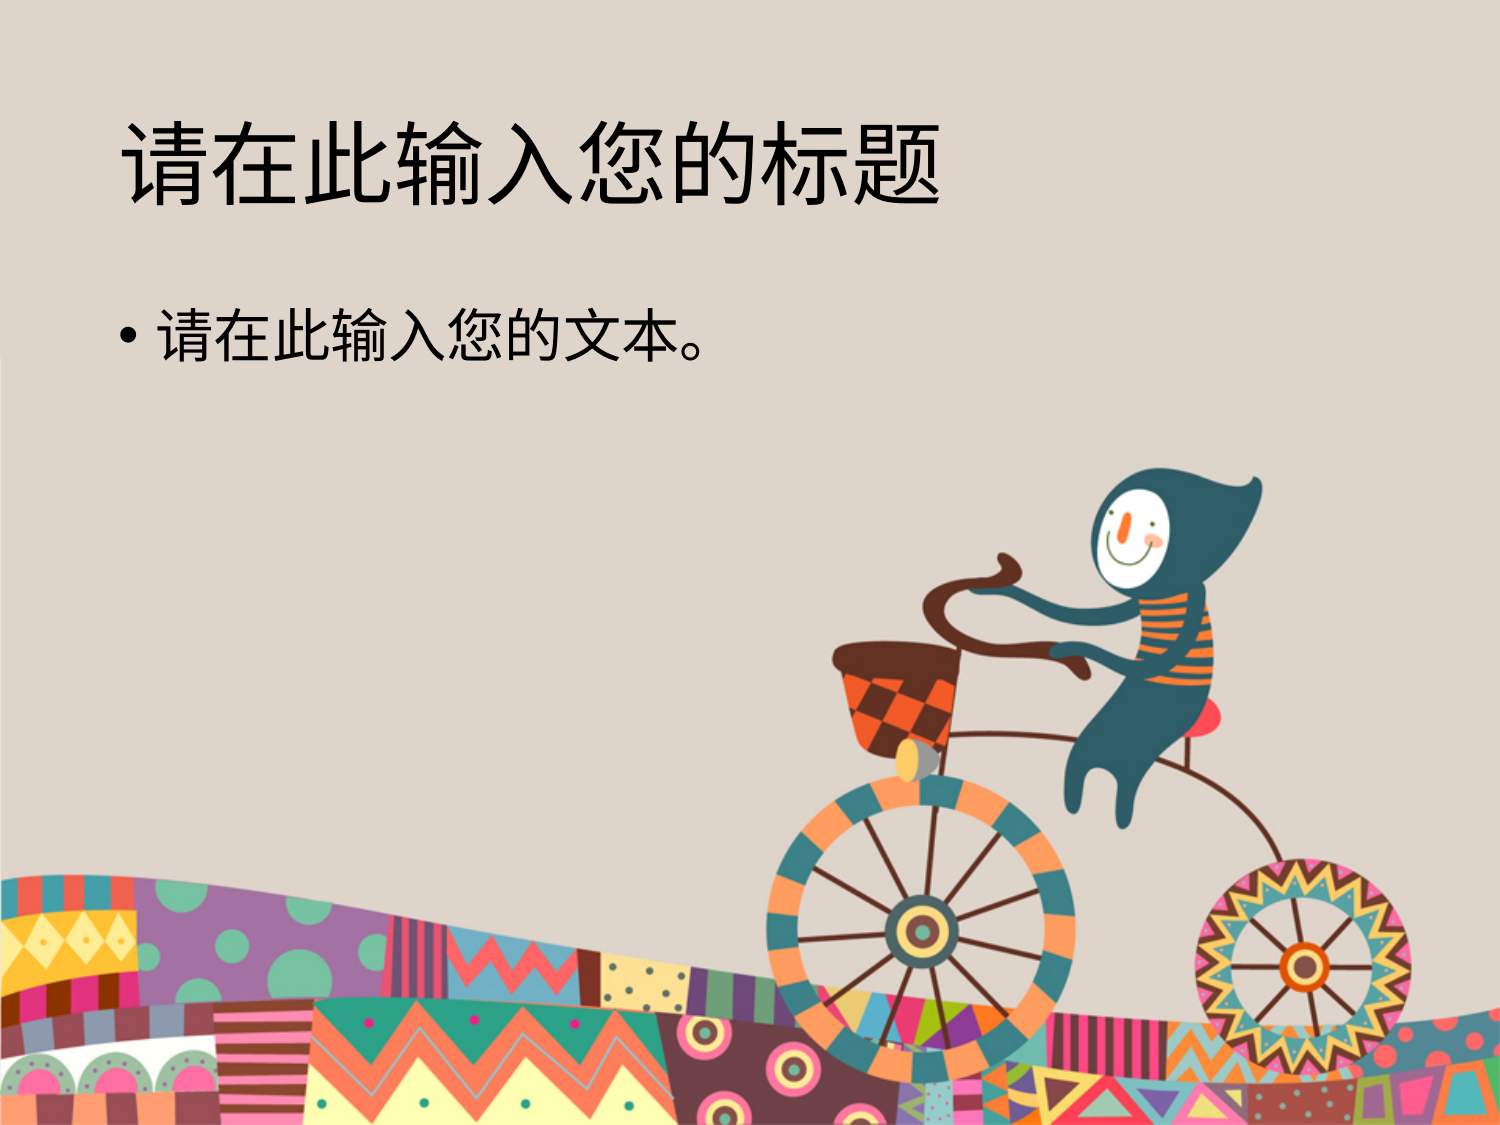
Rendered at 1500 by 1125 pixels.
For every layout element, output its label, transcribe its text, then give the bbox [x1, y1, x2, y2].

picture [0, 0, 1500, 1125]
text_box 请在此输入您的标题 [103, 59, 1397, 278]
text_box 请在此输入您的文本。 [103, 299, 1397, 1014]
